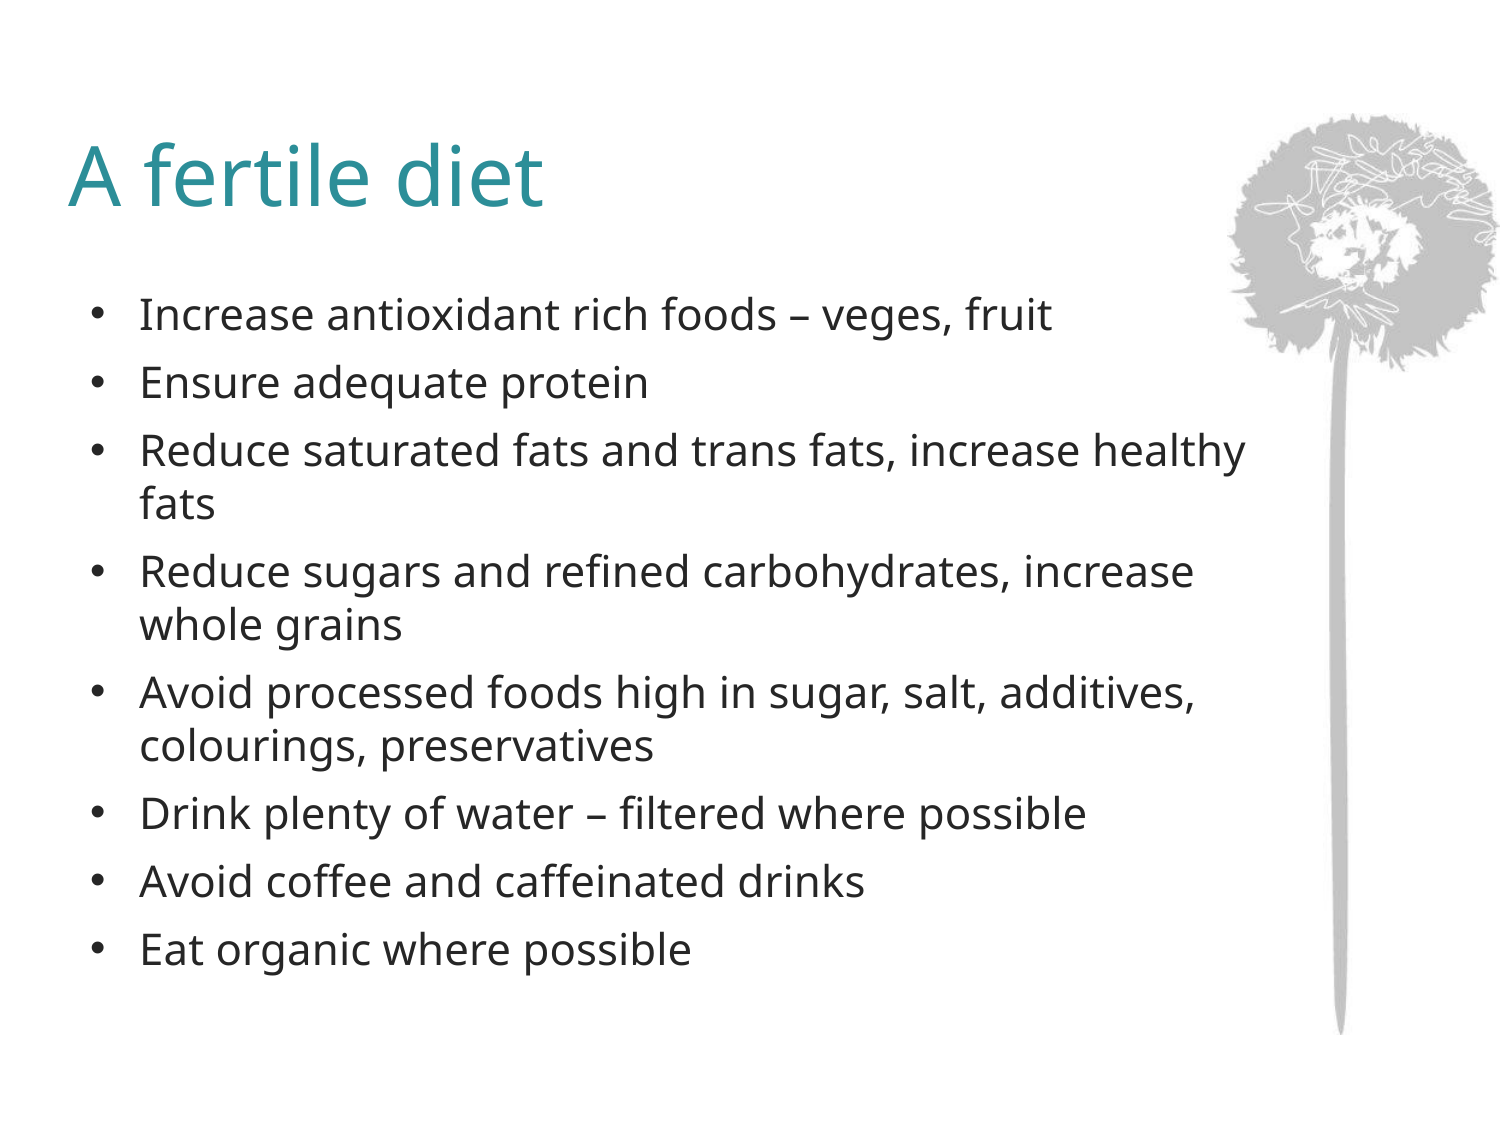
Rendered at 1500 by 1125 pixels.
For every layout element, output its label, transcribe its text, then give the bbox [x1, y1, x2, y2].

title A fertile diet [53, 79, 1425, 268]
list Increase antioxidant rich foods – veges, fruit Ensure adequate protein Reduce saturated fats and trans fats, increase healthy fats Reduce sugars and refined carbohydrates, increase whole grains Avoid processed foods high in sugar, salt, additives, colourings, preservatives Drink plenty of water – filtered where possible Avoid coffee and caffeinated drinks Eat organic where possible [75, 278, 1317, 988]
picture [1227, 113, 1500, 1035]
